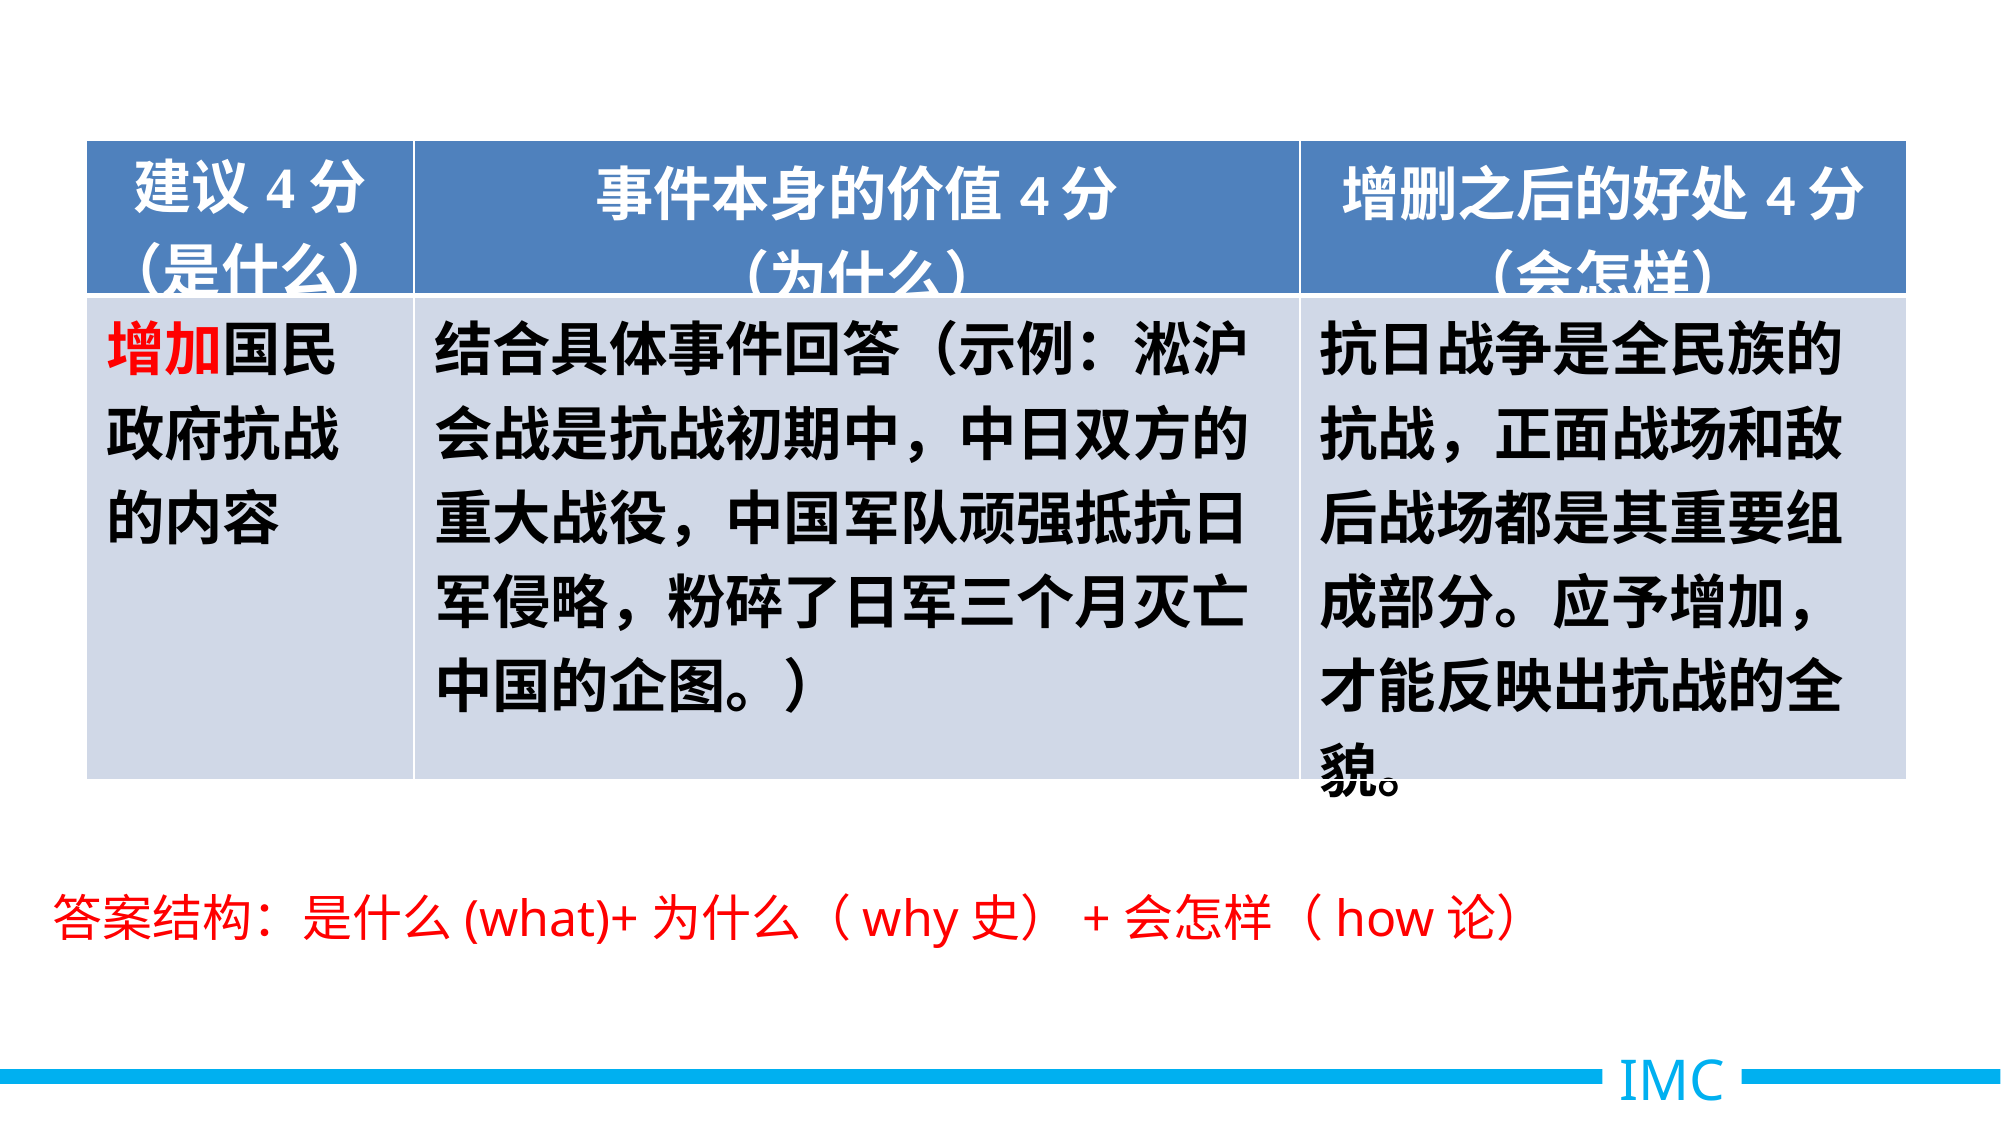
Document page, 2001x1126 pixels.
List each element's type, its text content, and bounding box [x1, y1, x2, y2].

table_header 增删之后的好处4分 （会怎样） [1301, 141, 1906, 293]
table_cell 增加国民政府抗战的内容 [87, 298, 413, 779]
table_header 事件本身的价值4分 （为什么） [415, 141, 1299, 293]
text_box 答案结构：是什么(what)+为什么（why史）+会怎样（how论） [37, 879, 1562, 955]
table_cell 抗日战争是全民族的抗战，正面战场和敌后战场都是其重要组成部分。应予增加，才能反映出抗战的全貌。 [1301, 298, 1906, 779]
table_header 建议4分 （是什么） [87, 141, 413, 293]
table_cell 结合具体事件回答（示例：淞沪会战是抗战初期中，中日双方的重大战役，中国军队顽强抵抗日军侵略，粉碎了日军三个月灭亡中国的企图。） [415, 298, 1299, 779]
